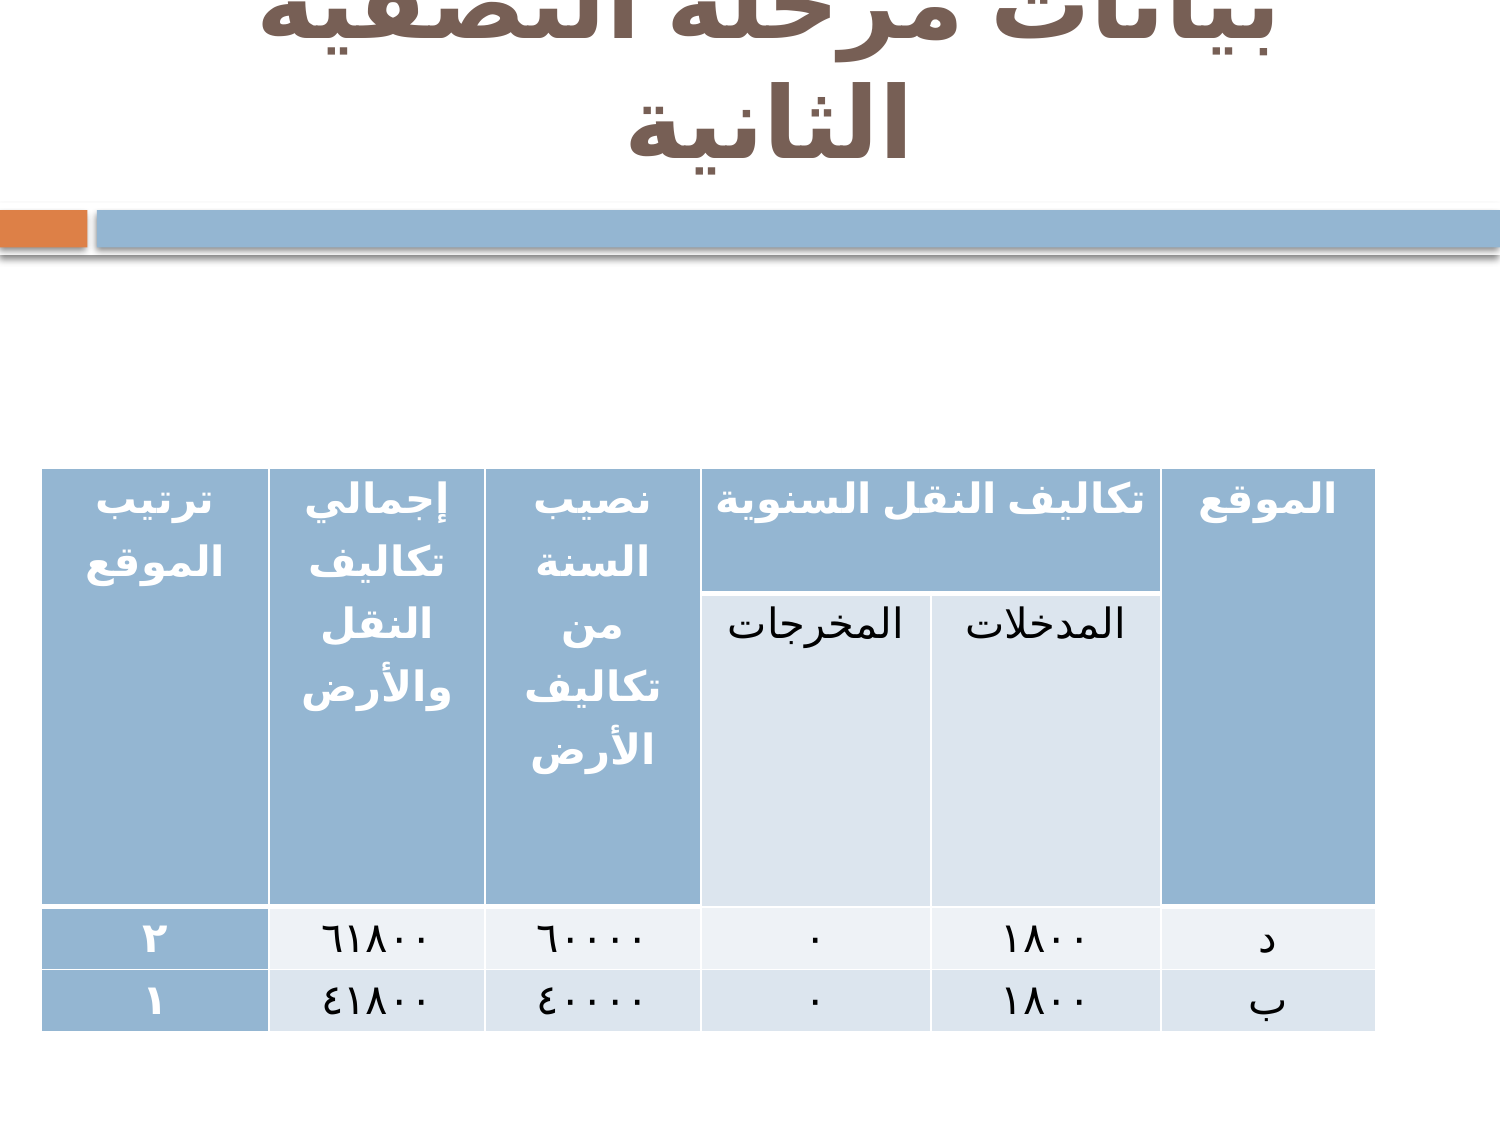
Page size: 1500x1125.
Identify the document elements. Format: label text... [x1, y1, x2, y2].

table_cell المخرجات [702, 596, 930, 906]
title بيانات مرحلة التصفية الثانية [100, 37, 1438, 200]
table_cell د [1162, 909, 1375, 969]
table_cell ٤٠٠٠٠ [486, 970, 700, 1031]
table_cell ٤١٨٠٠ [270, 970, 484, 1031]
table_cell ٢ [42, 909, 268, 969]
table_cell ٦٠٠٠٠ [486, 909, 700, 969]
table_cell ١٨٠٠ [932, 970, 1160, 1031]
table_header إجمالي تكاليف النقل والأرض [270, 469, 484, 904]
table_cell ١٨٠٠ [932, 908, 1160, 969]
table_header ترتيب الموقع [42, 469, 268, 904]
table_header تكاليف النقل السنوية [702, 469, 1160, 591]
table_cell المدخلات [932, 596, 1160, 906]
table_cell ٦١٨٠٠ [270, 909, 484, 969]
table_cell ب [1162, 970, 1375, 1031]
table_cell ٠ [702, 908, 930, 969]
table_header نصيب السنة من تكاليف الأرض [486, 469, 700, 904]
table_cell ٠ [702, 970, 930, 1031]
table_cell ١ [42, 970, 268, 1031]
table_header الموقع [1162, 469, 1375, 904]
